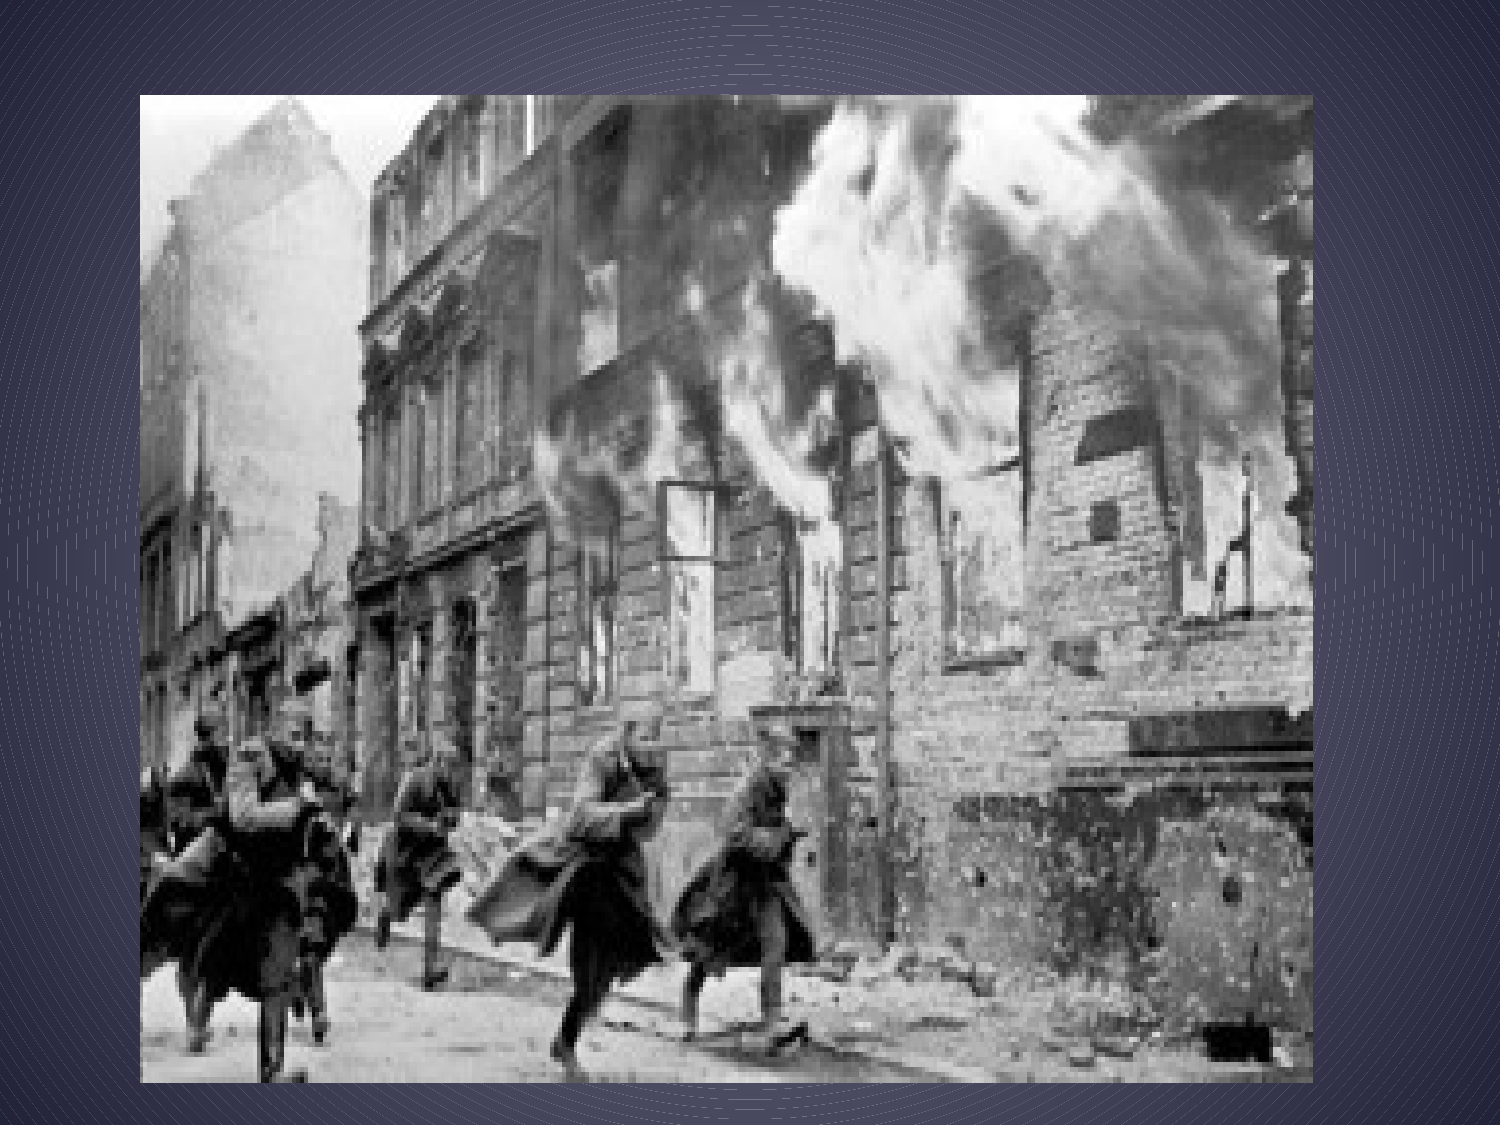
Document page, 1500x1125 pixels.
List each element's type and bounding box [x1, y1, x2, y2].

picture [140, 95, 1313, 1083]
